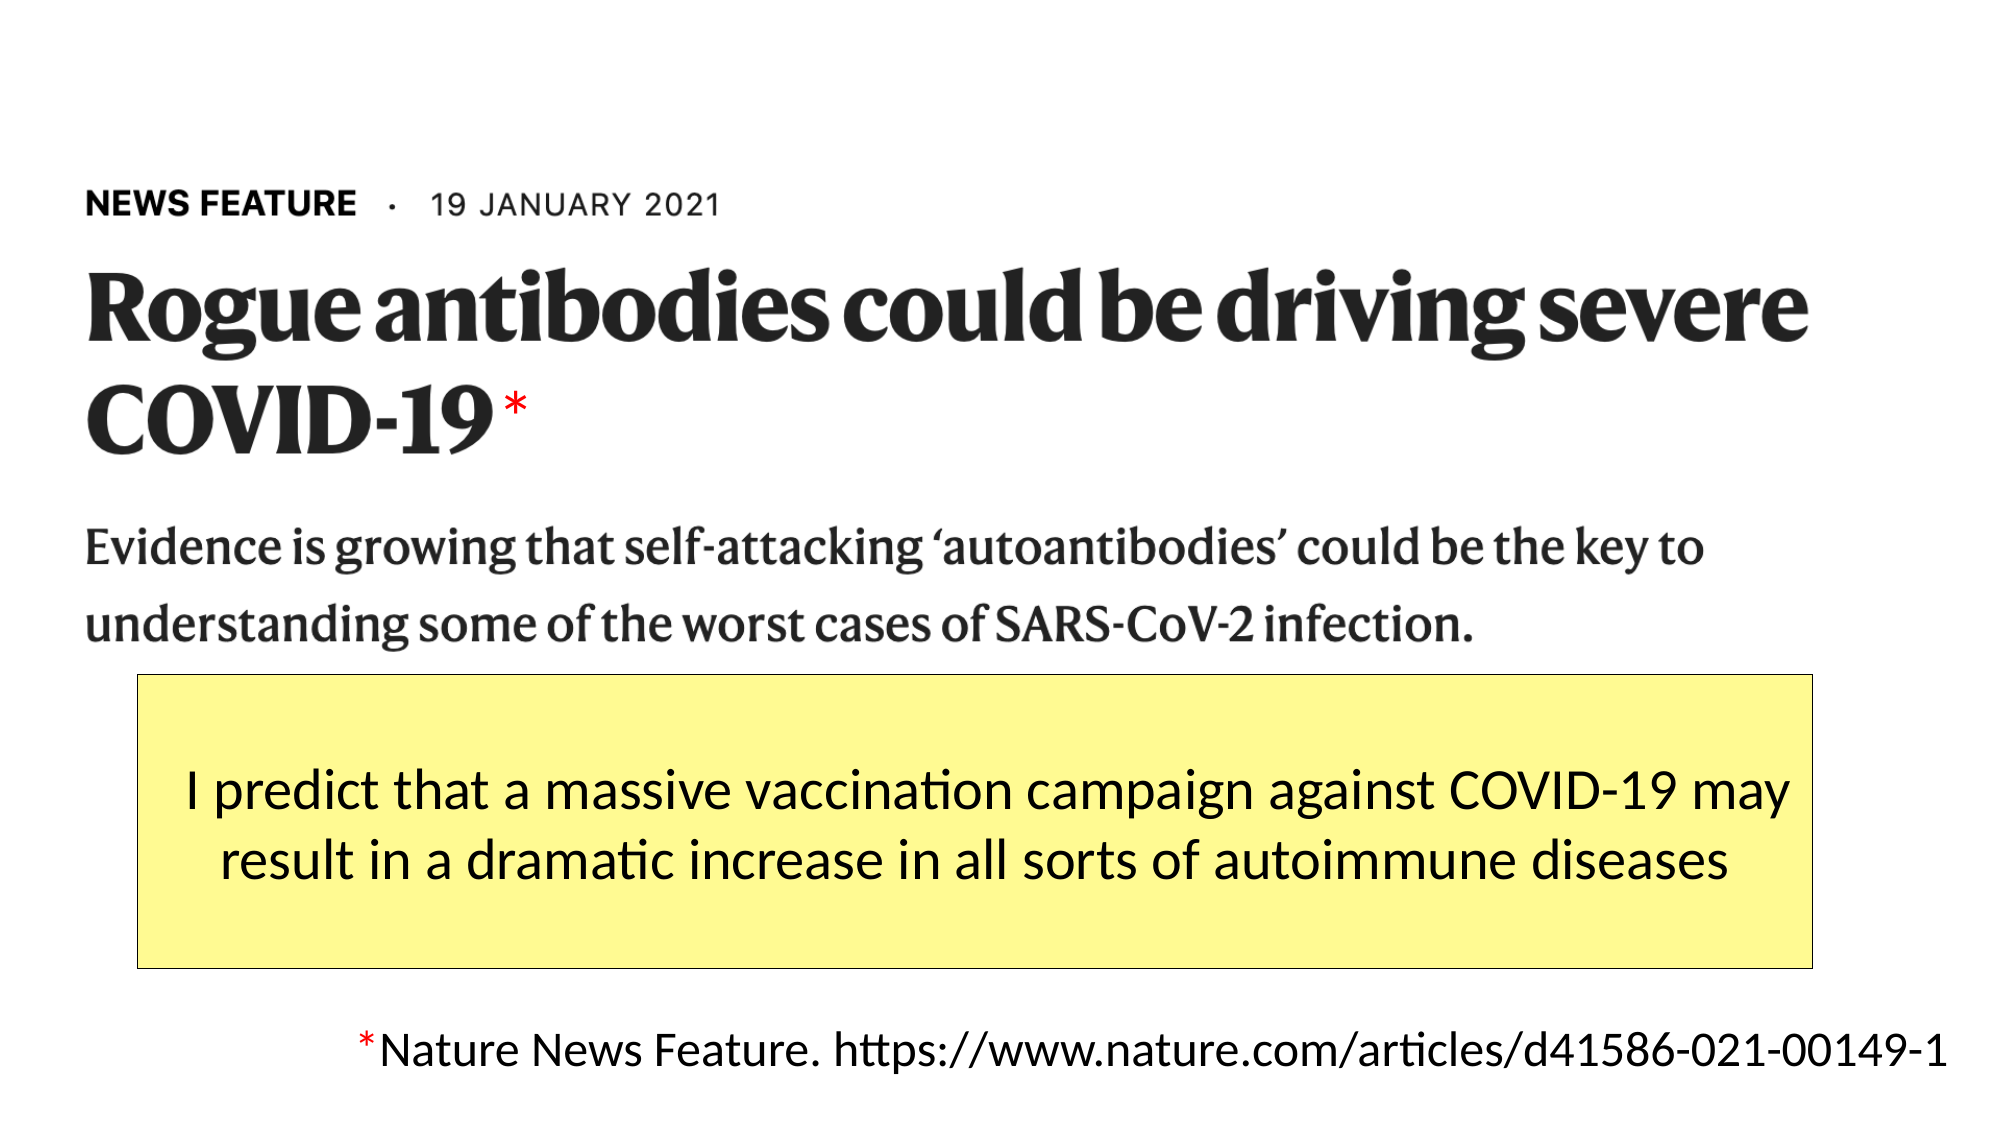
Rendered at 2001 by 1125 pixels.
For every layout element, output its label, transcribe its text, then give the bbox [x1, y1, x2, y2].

picture [30, 155, 1921, 729]
text_box I predict that a massive vaccination campaign against COVID-19 may result in a dramatic increase in all sorts of autoimmune diseases [137, 729, 1813, 969]
text_box *Nature News Feature. https://www.nature.com/articles/d41586-021-00149-1 [339, 1008, 1965, 1084]
